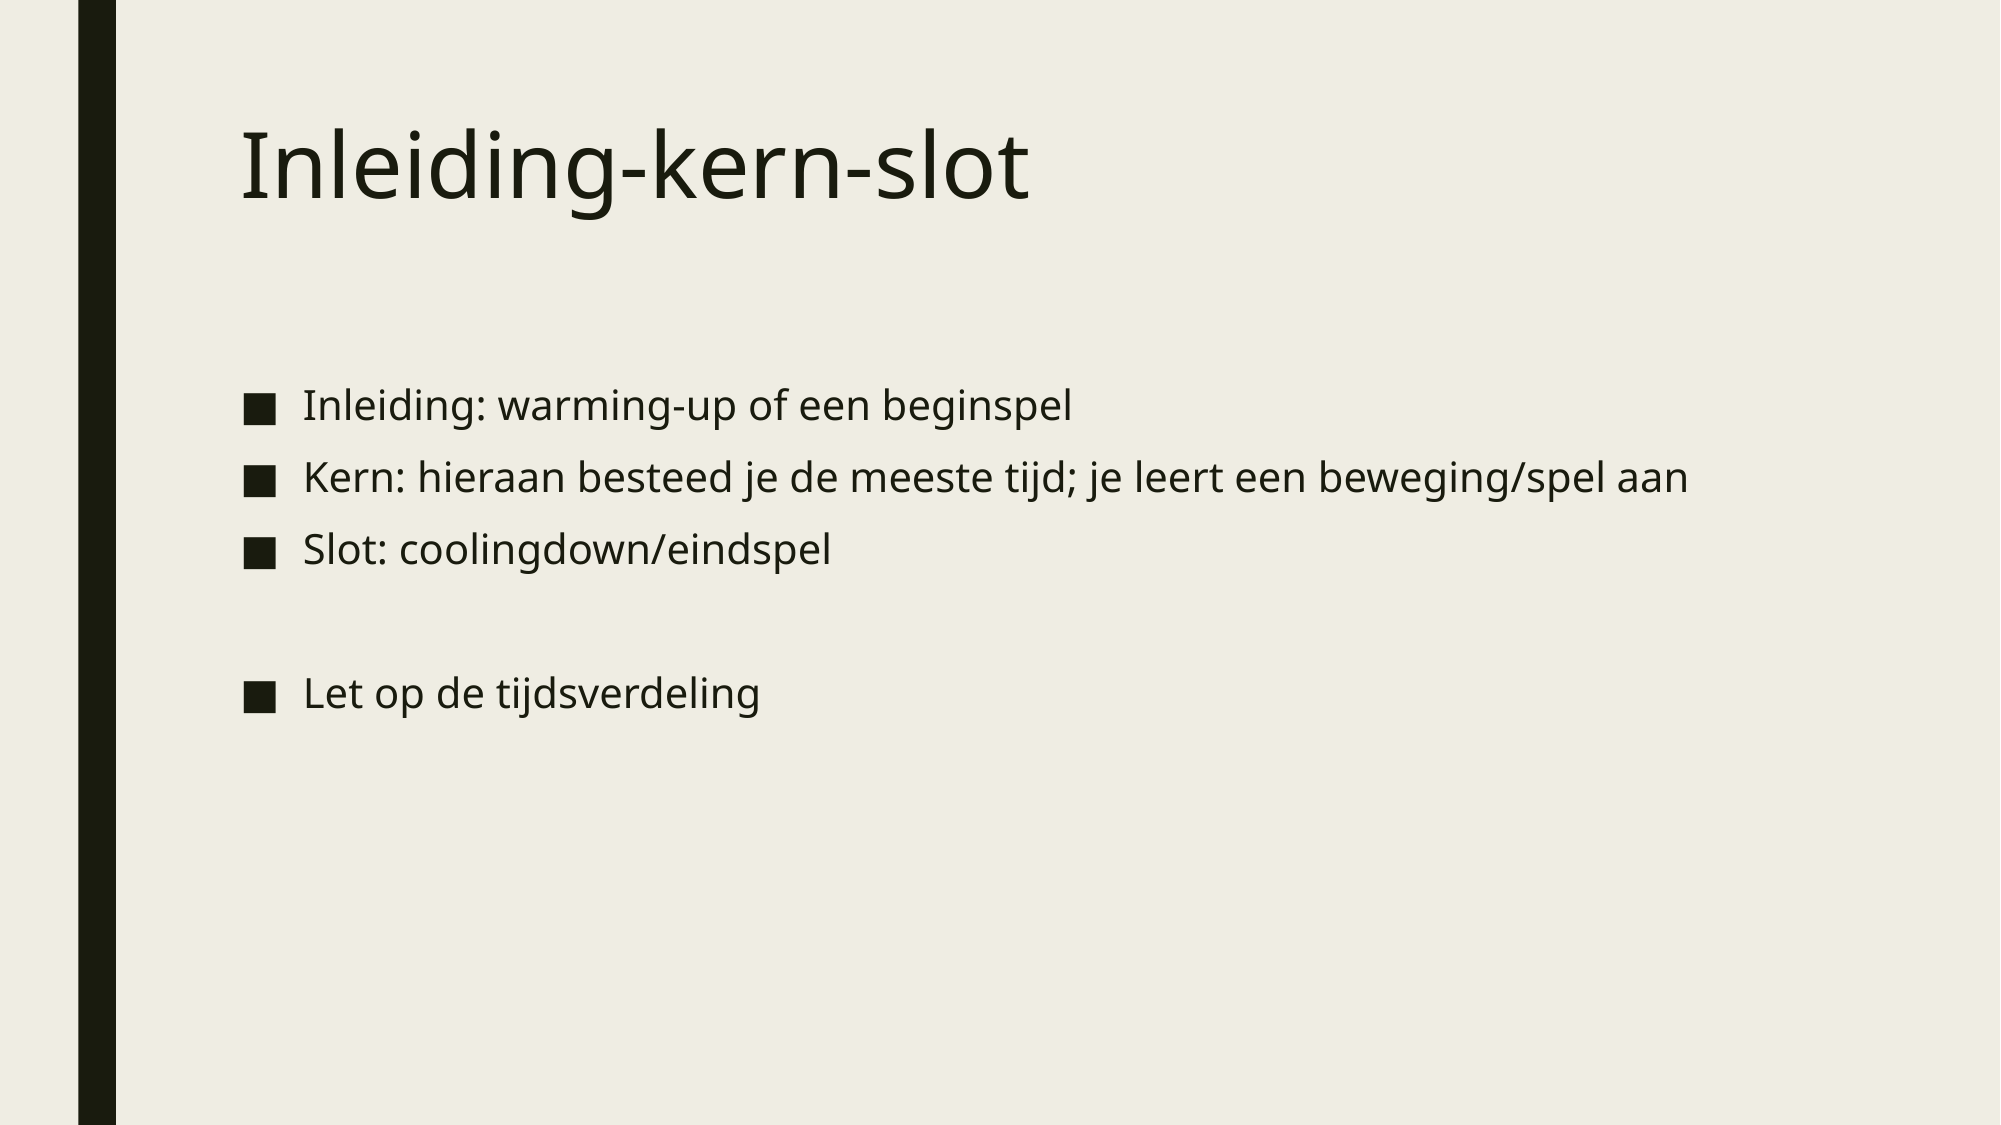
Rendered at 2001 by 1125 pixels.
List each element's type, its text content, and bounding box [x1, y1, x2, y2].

list Inleiding: warming-up of een beginspel Kern: hieraan besteed je de meeste tijd; je leert een beweging/spel aan Slot: coolingdown/eindspel Let op de tijdsverdeling [225, 375, 1800, 963]
title Inleiding-kern-slot [225, 112, 1800, 357]
